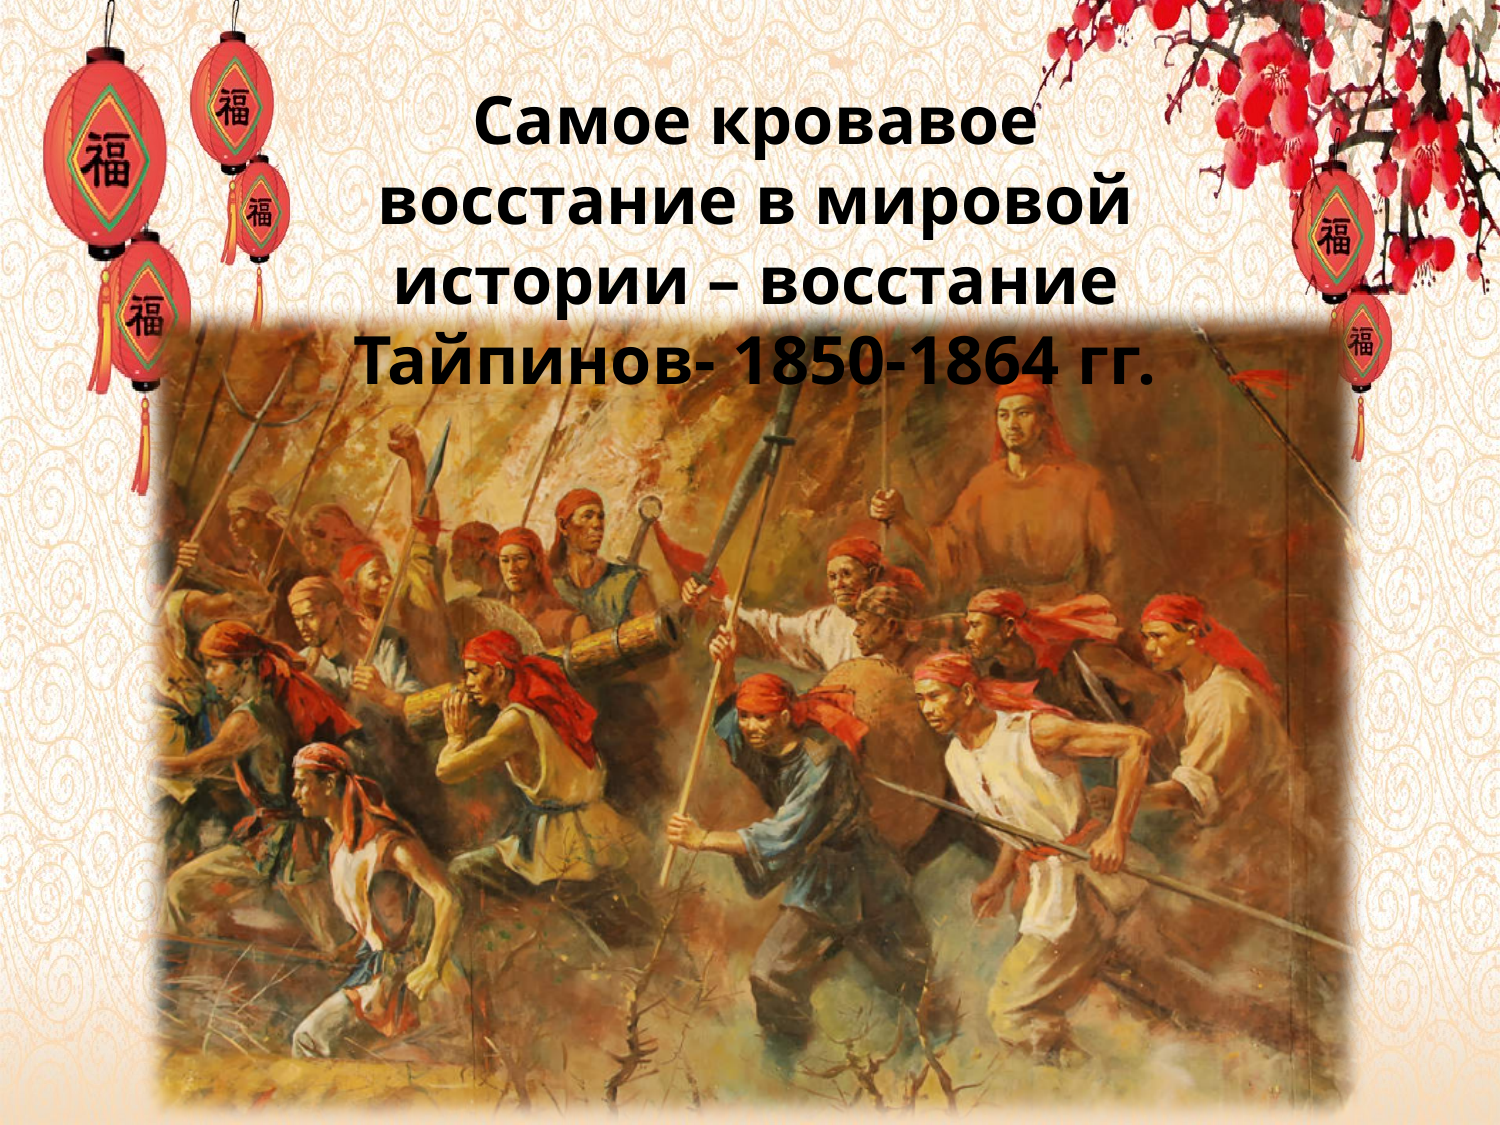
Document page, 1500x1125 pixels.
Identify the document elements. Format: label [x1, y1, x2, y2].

picture [140, 304, 1367, 1125]
list [0, 0, 1500, 1125]
